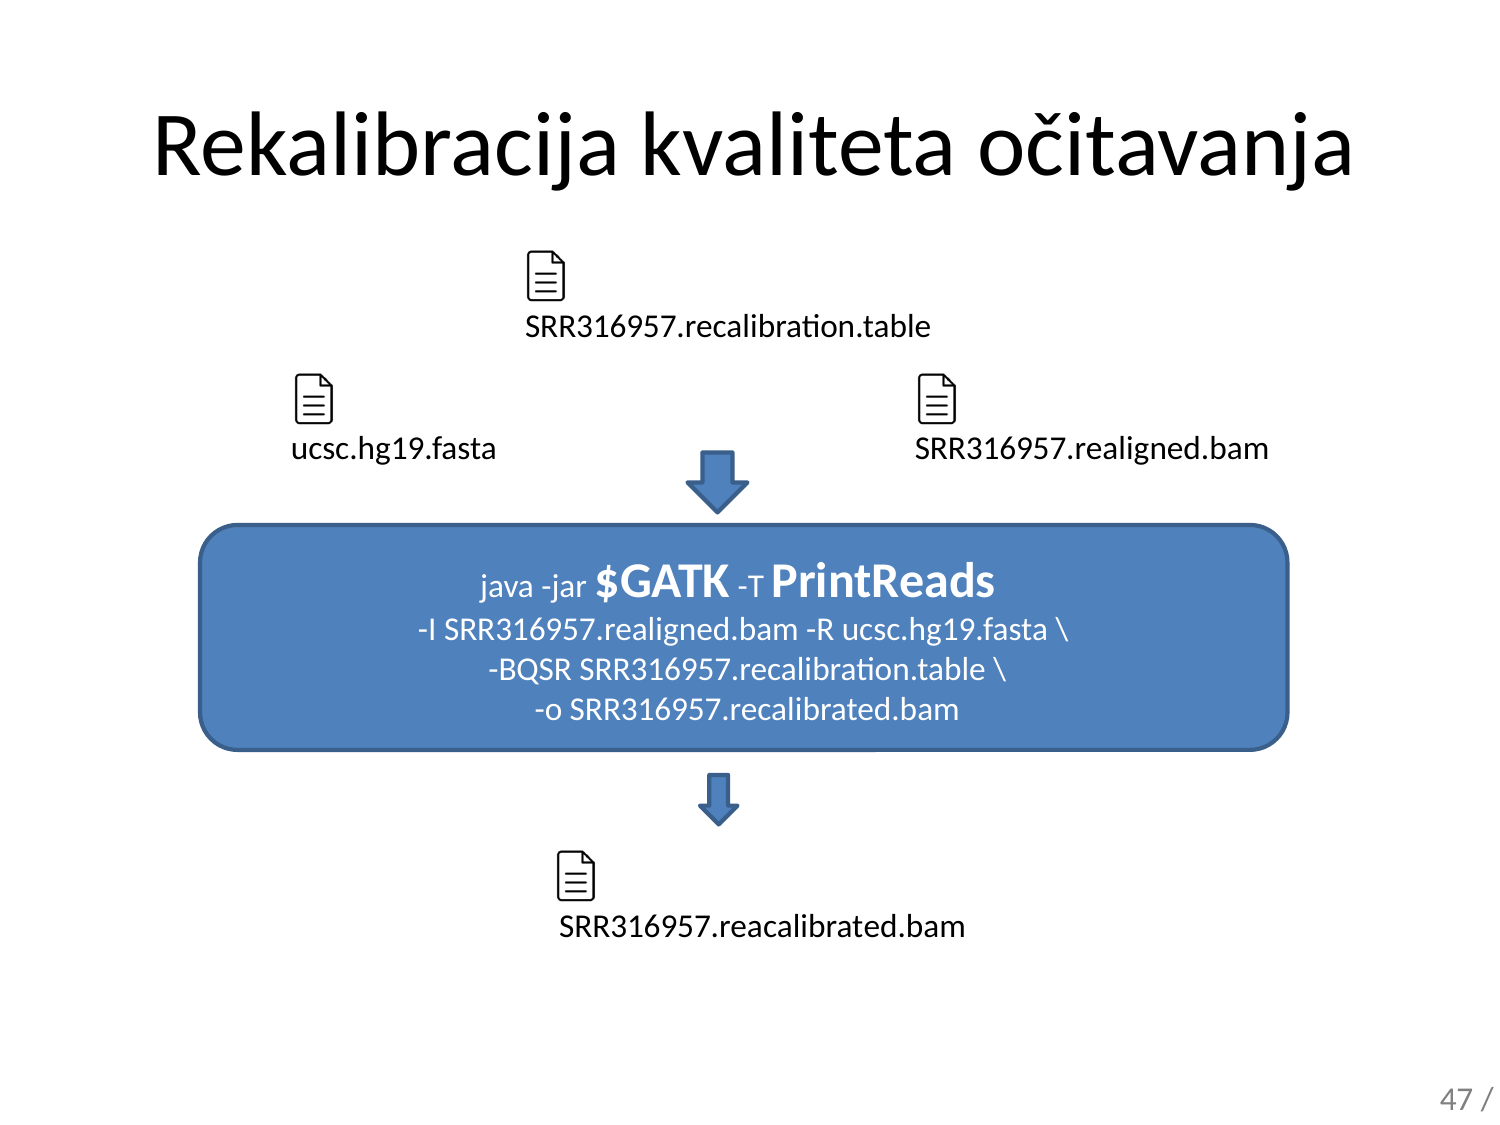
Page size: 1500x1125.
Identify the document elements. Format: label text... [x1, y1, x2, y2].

text_box [698, 772, 740, 827]
title Rekalibracija kvaliteta očitavanja [75, 45, 1425, 233]
text_box [685, 450, 750, 515]
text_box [897, 372, 1288, 476]
text_box java -jar $GATK -T PrintReads -I SRR316957.realigned.bam -R ucsc.hg19.fasta \ -BQSR SRR316957.recalibration.table \ -o SRR316957.recalibrated.bam [197, 522, 1290, 753]
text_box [507, 249, 951, 353]
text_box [274, 372, 514, 476]
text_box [537, 849, 989, 953]
